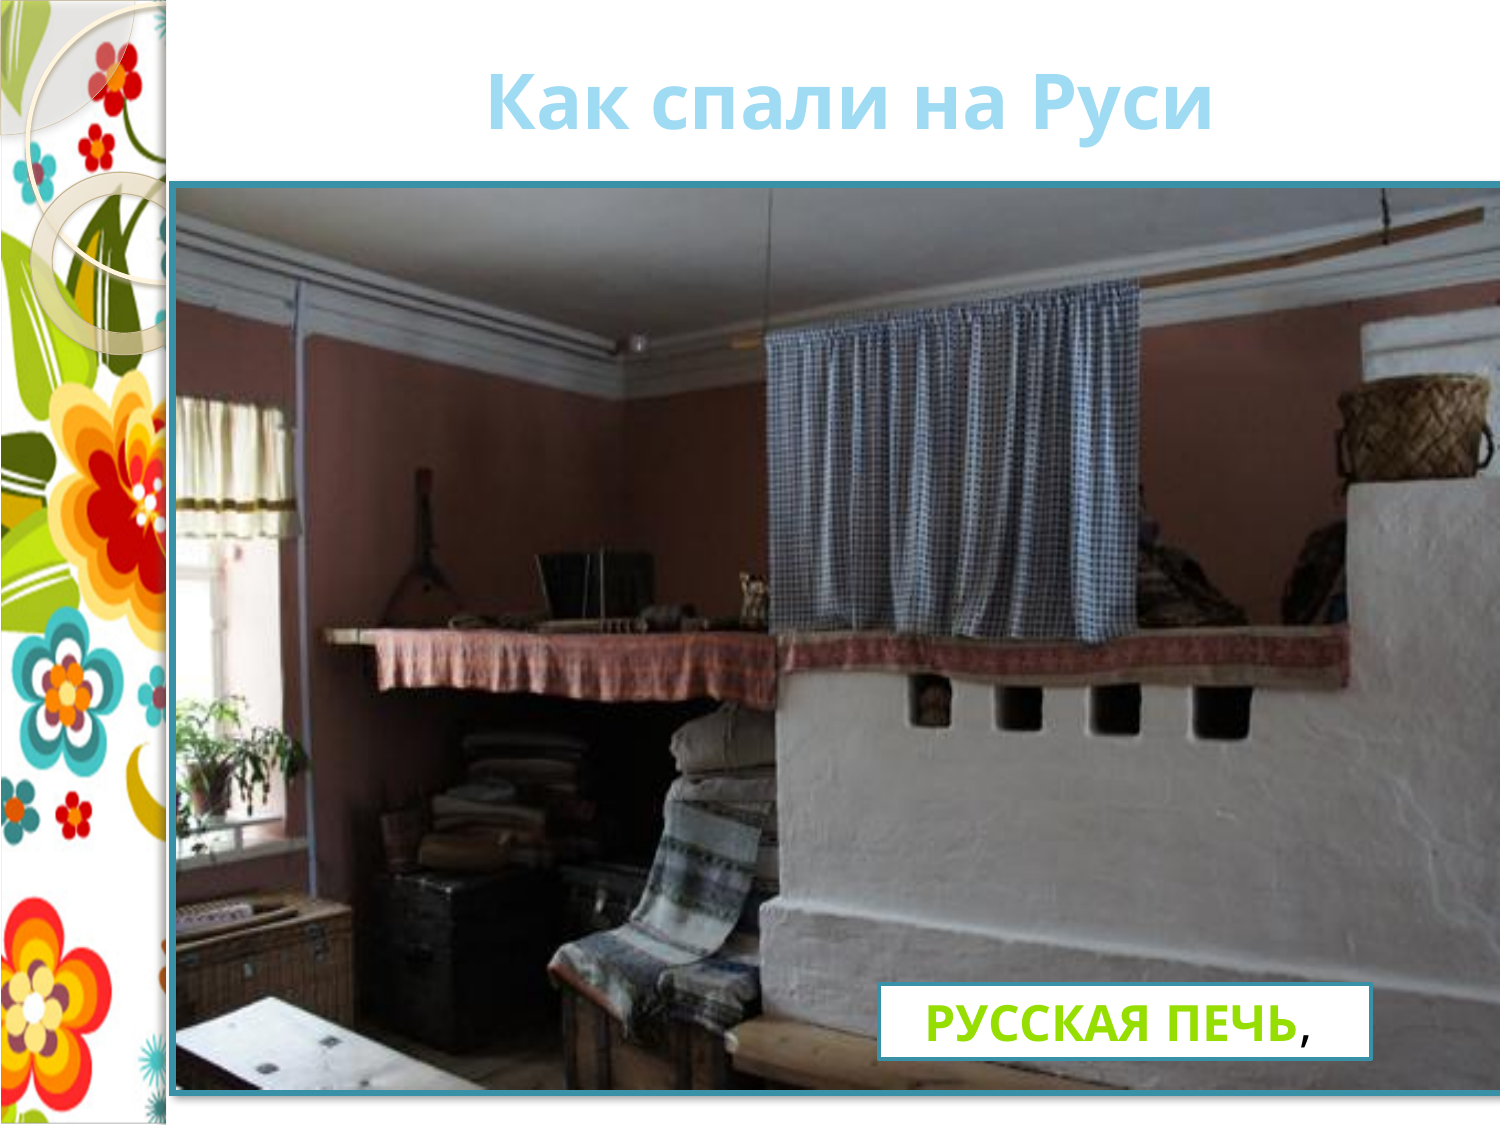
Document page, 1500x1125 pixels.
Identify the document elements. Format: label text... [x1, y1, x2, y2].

picture [175, 187, 1500, 1091]
title Как спали на Руси [235, 45, 1466, 153]
picture [53, 241, 160, 332]
picture [136, 0, 164, 4]
picture [32, 13, 160, 207]
picture [0, 134, 166, 1125]
picture [62, 195, 160, 280]
